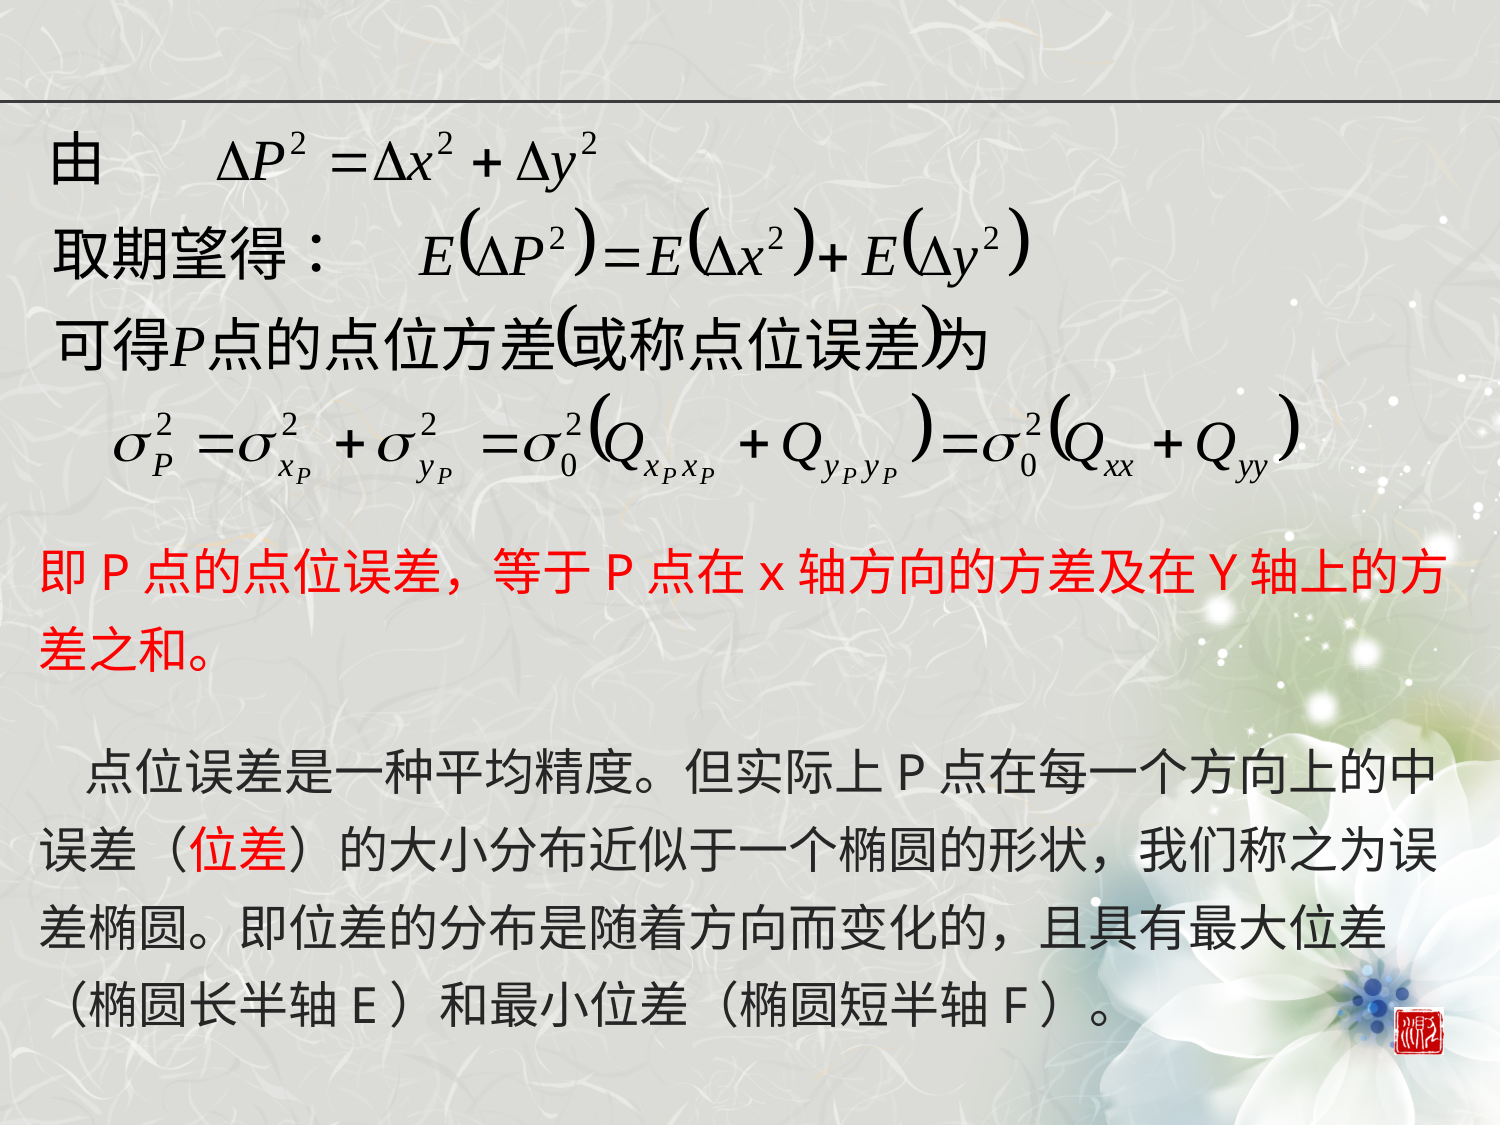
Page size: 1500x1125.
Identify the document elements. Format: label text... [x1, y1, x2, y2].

text_box 即P点的点位误差，等于P点在x轴方向的方差及在Y轴上的方差之和。 [23, 515, 1500, 687]
picture [0, 103, 1500, 1125]
picture [0, 0, 1500, 100]
text_box 点位误差是一种平均精度。但实际上P点在每一个方向上的中误差（位差）的大小分布近似于一个椭圆的形状，我们称之为误差椭圆。即位差的分布是随着方向而变化的，且具有最大位差（椭圆长半轴E）和最小位差（椭圆短半轴F）。 [23, 714, 1465, 1042]
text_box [46, 116, 1302, 497]
